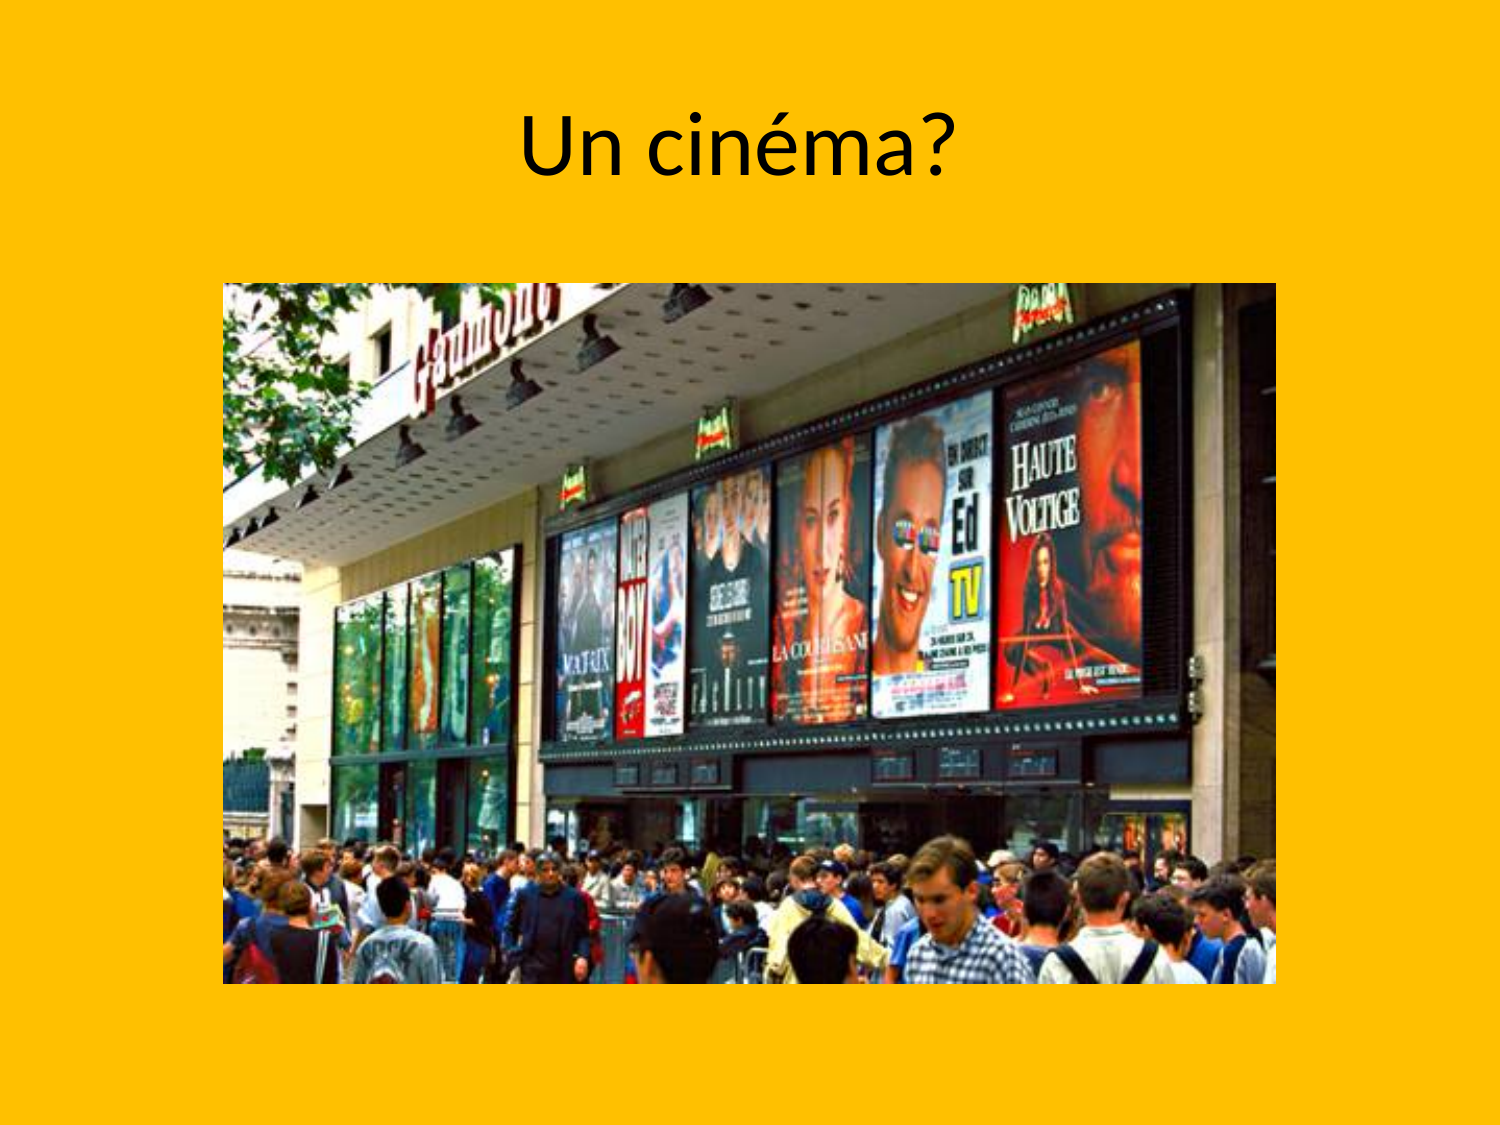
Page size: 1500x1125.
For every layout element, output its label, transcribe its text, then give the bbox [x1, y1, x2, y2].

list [223, 283, 1277, 984]
title Un cinéma? [75, 45, 1425, 233]
